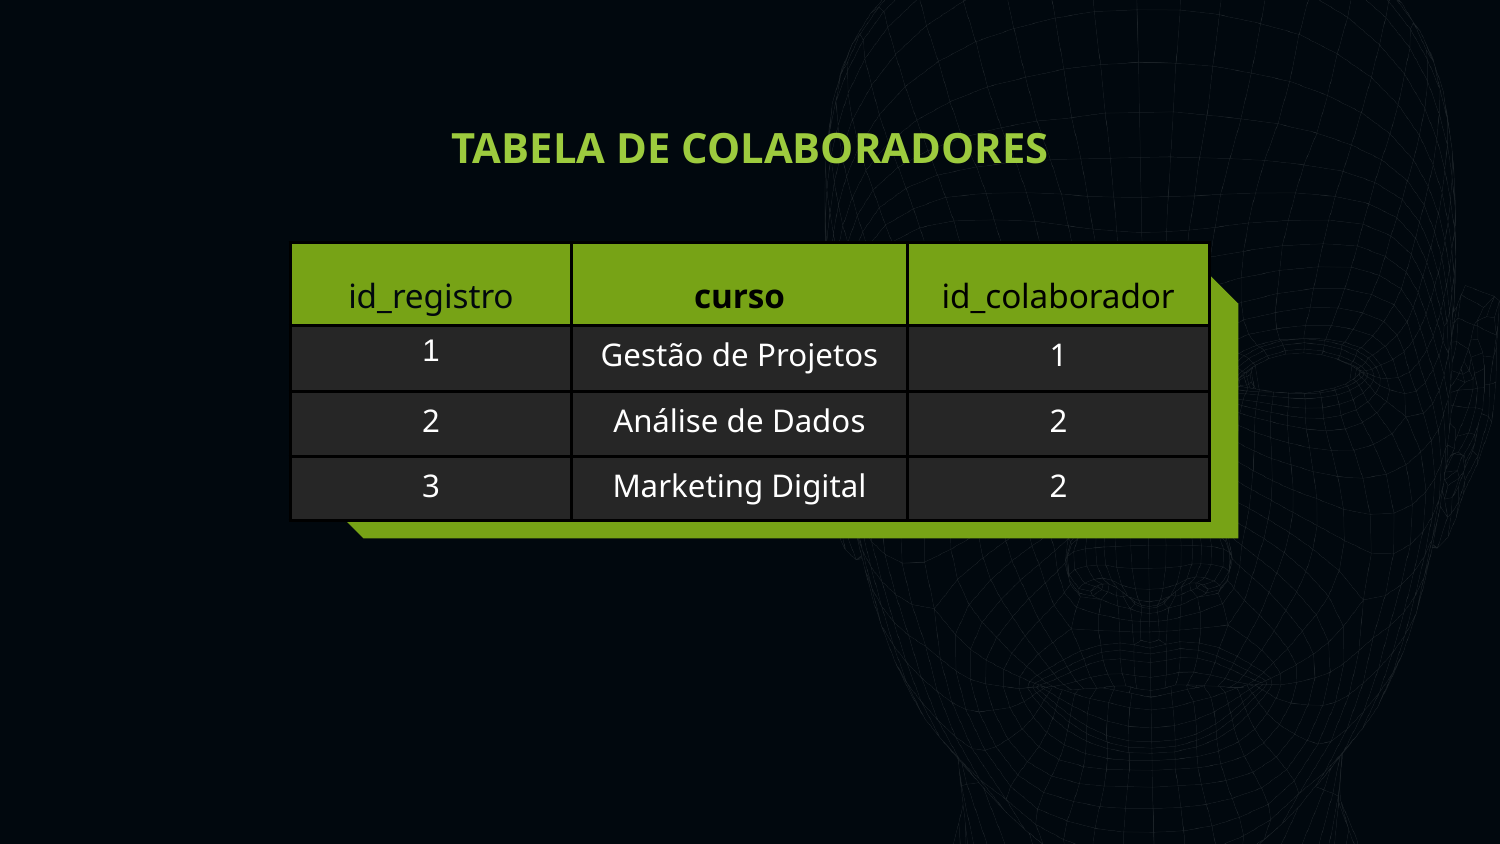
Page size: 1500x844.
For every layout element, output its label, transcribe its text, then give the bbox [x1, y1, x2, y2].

text_box [347, 276, 1239, 539]
table_cell 1 [292, 327, 570, 390]
table_cell Análise de Dados [573, 393, 906, 455]
table_cell 3 [292, 458, 570, 519]
table_cell Marketing Digital [573, 458, 906, 519]
table_cell 2 [909, 458, 1208, 519]
table_cell 1 [909, 327, 1208, 390]
table_header id_colaborador [909, 244, 1208, 324]
table_header id_registro [292, 244, 570, 324]
text_box TABELA DE COLABORADORES [207, 106, 1293, 187]
table_cell Gestão de Projetos [573, 327, 906, 390]
table_cell 2 [909, 393, 1208, 455]
table_header curso [573, 244, 906, 324]
table_cell 2 [292, 393, 570, 455]
